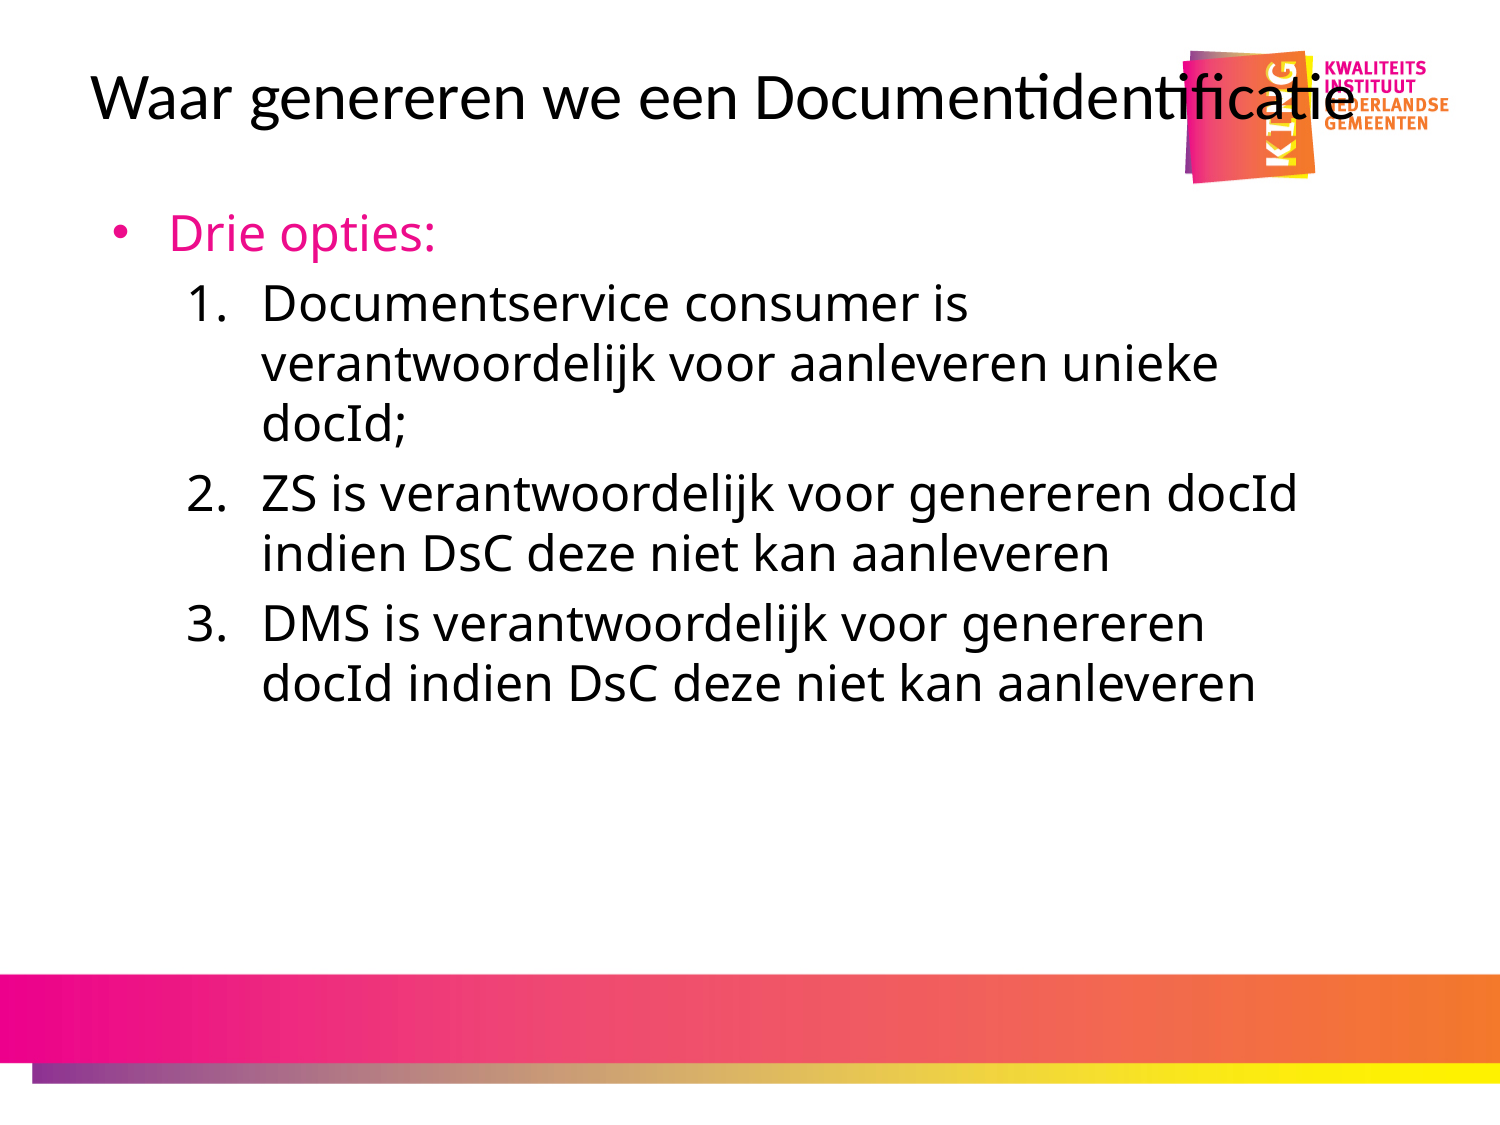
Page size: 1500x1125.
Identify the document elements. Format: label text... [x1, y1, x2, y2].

picture [0, 0, 1500, 1125]
title Waar genereren we een Documentidentificatie [75, 45, 1425, 233]
list Drie opties: Documentservice consumer is verantwoordelijk voor aanleveren unieke docId; ZS is verantwoordelijk voor genereren docId indien DsC deze niet kan aanleveren DMS is verantwoordelijk voor genereren docId indien DsC deze niet kan aanleveren [96, 193, 1348, 863]
